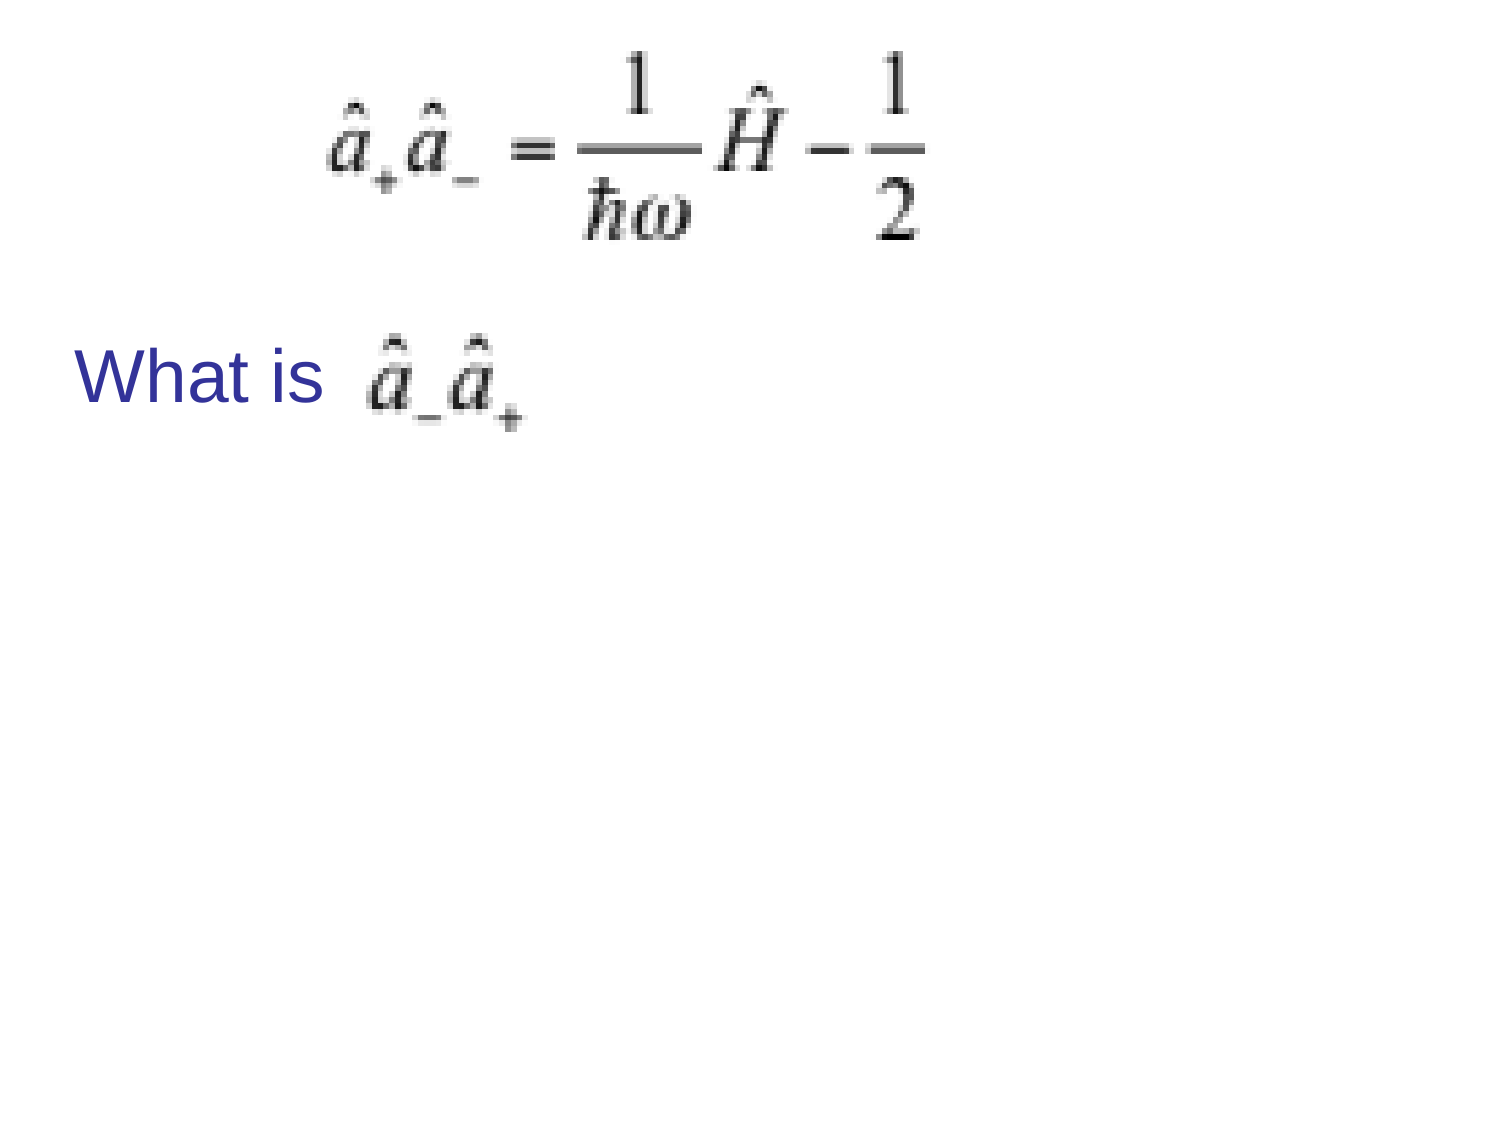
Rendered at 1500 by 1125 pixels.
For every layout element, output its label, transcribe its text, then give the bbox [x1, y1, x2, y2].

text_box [316, 29, 931, 253]
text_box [355, 316, 535, 439]
title What is [59, 247, 479, 497]
